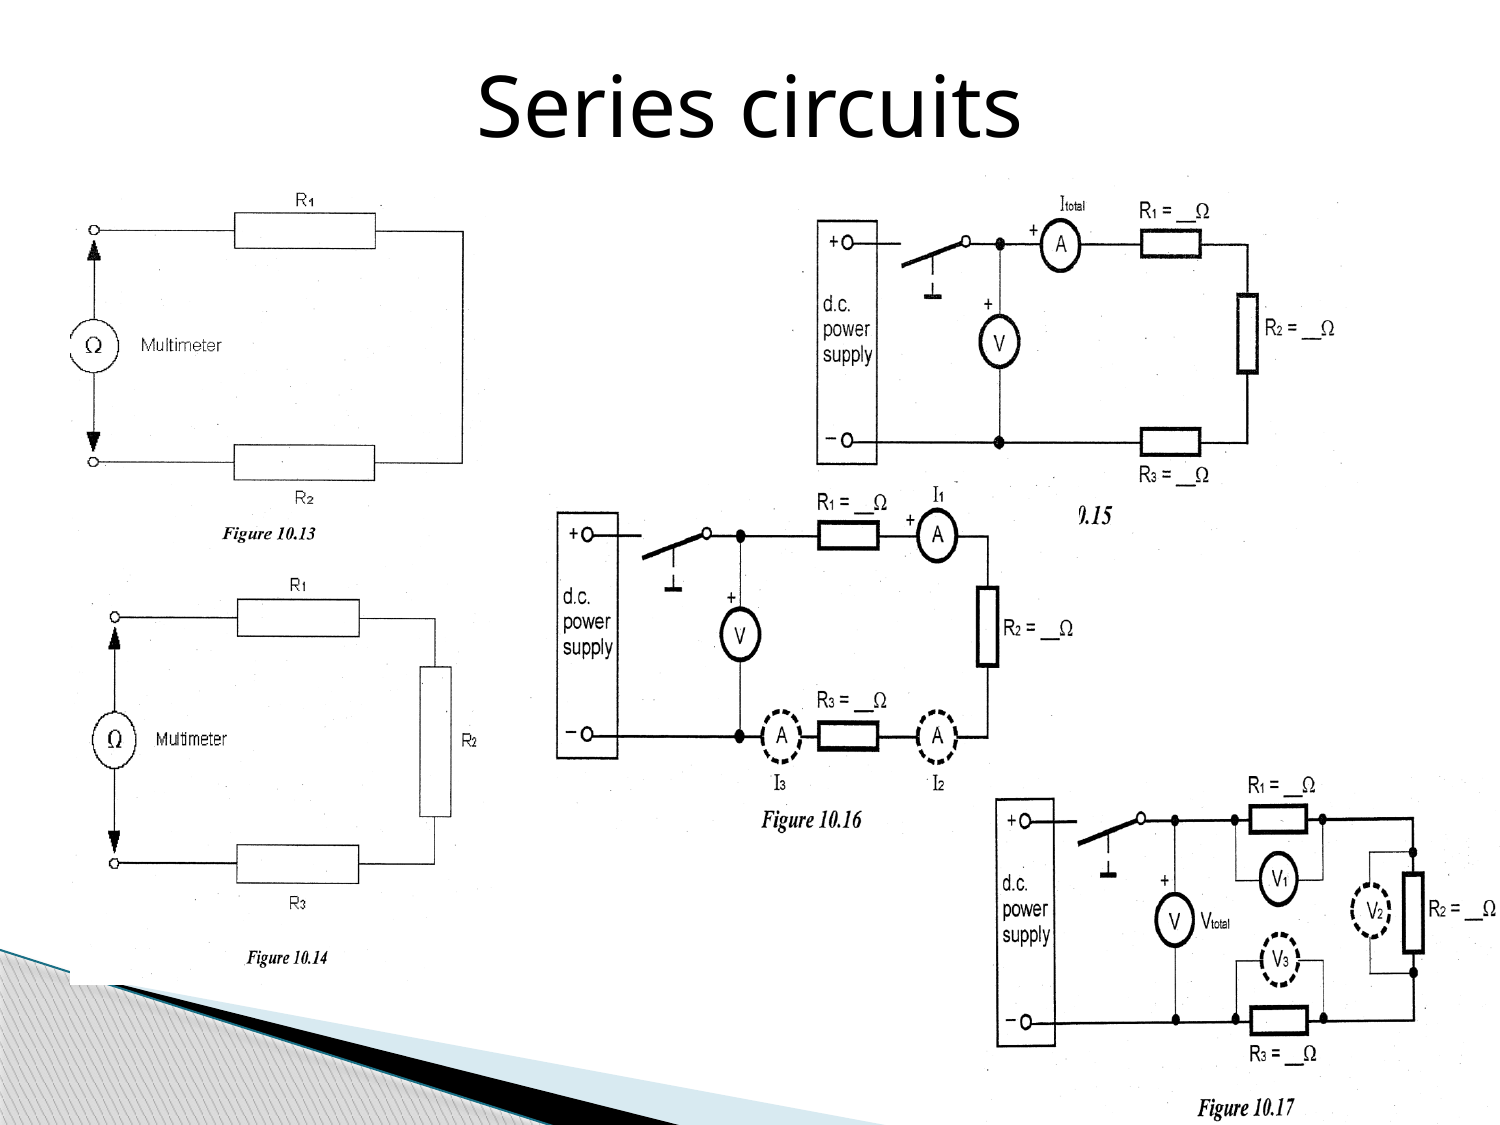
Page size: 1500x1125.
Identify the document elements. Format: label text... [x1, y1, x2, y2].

picture [70, 562, 493, 985]
picture [70, 187, 492, 551]
title Series circuits [75, 45, 1425, 233]
picture [527, 175, 1500, 1125]
